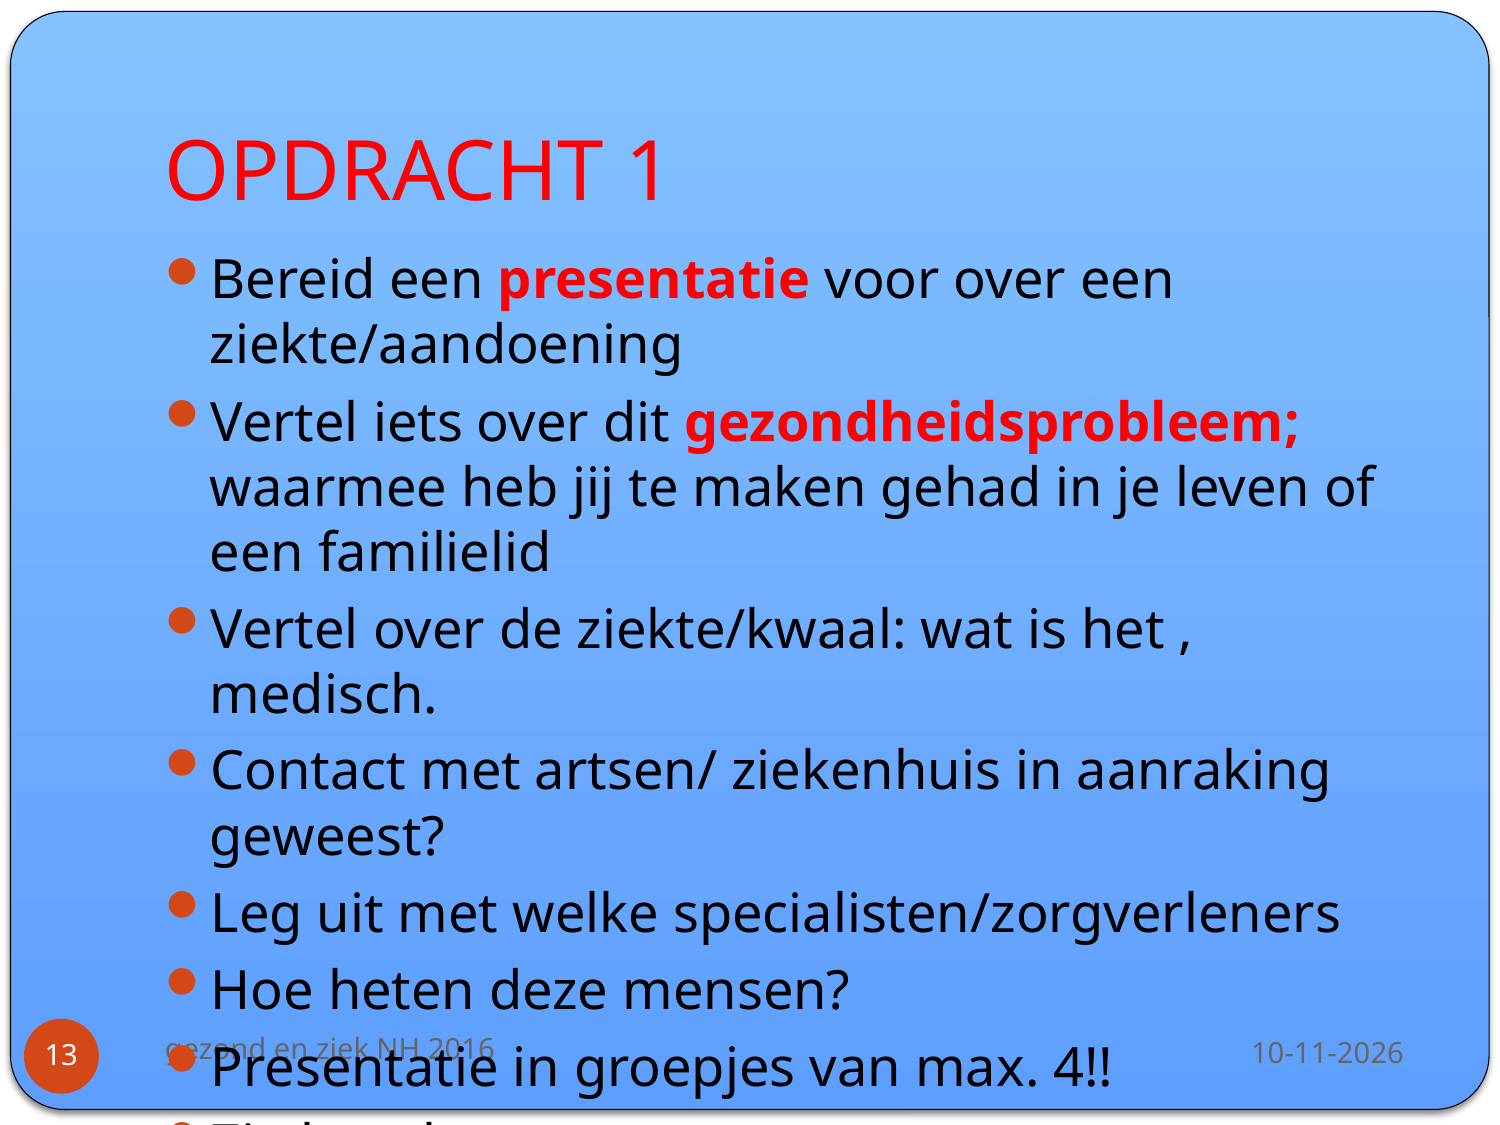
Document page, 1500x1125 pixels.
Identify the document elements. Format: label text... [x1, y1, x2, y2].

title OPDRACHT 1 [150, 45, 1425, 233]
list Bereid een presentatie voor over een ziekte/aandoening Vertel iets over dit gezondheidsprobleem; waarmee heb jij te maken gehad in je leven of een familielid Vertel over de ziekte/kwaal: wat is het , medisch. Contact met artsen/ ziekenhuis in aanraking geweest? Leg uit met welke specialisten/zorgverleners Hoe heten deze mensen? Presentatie in groepjes van max. 4!! Zie lesschema wanneer [150, 237, 1425, 988]
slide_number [1012, 1015, 1419, 1094]
footer gezond en ziek NH 2016 [150, 1012, 800, 1088]
slide_number 13 [23, 1018, 99, 1094]
